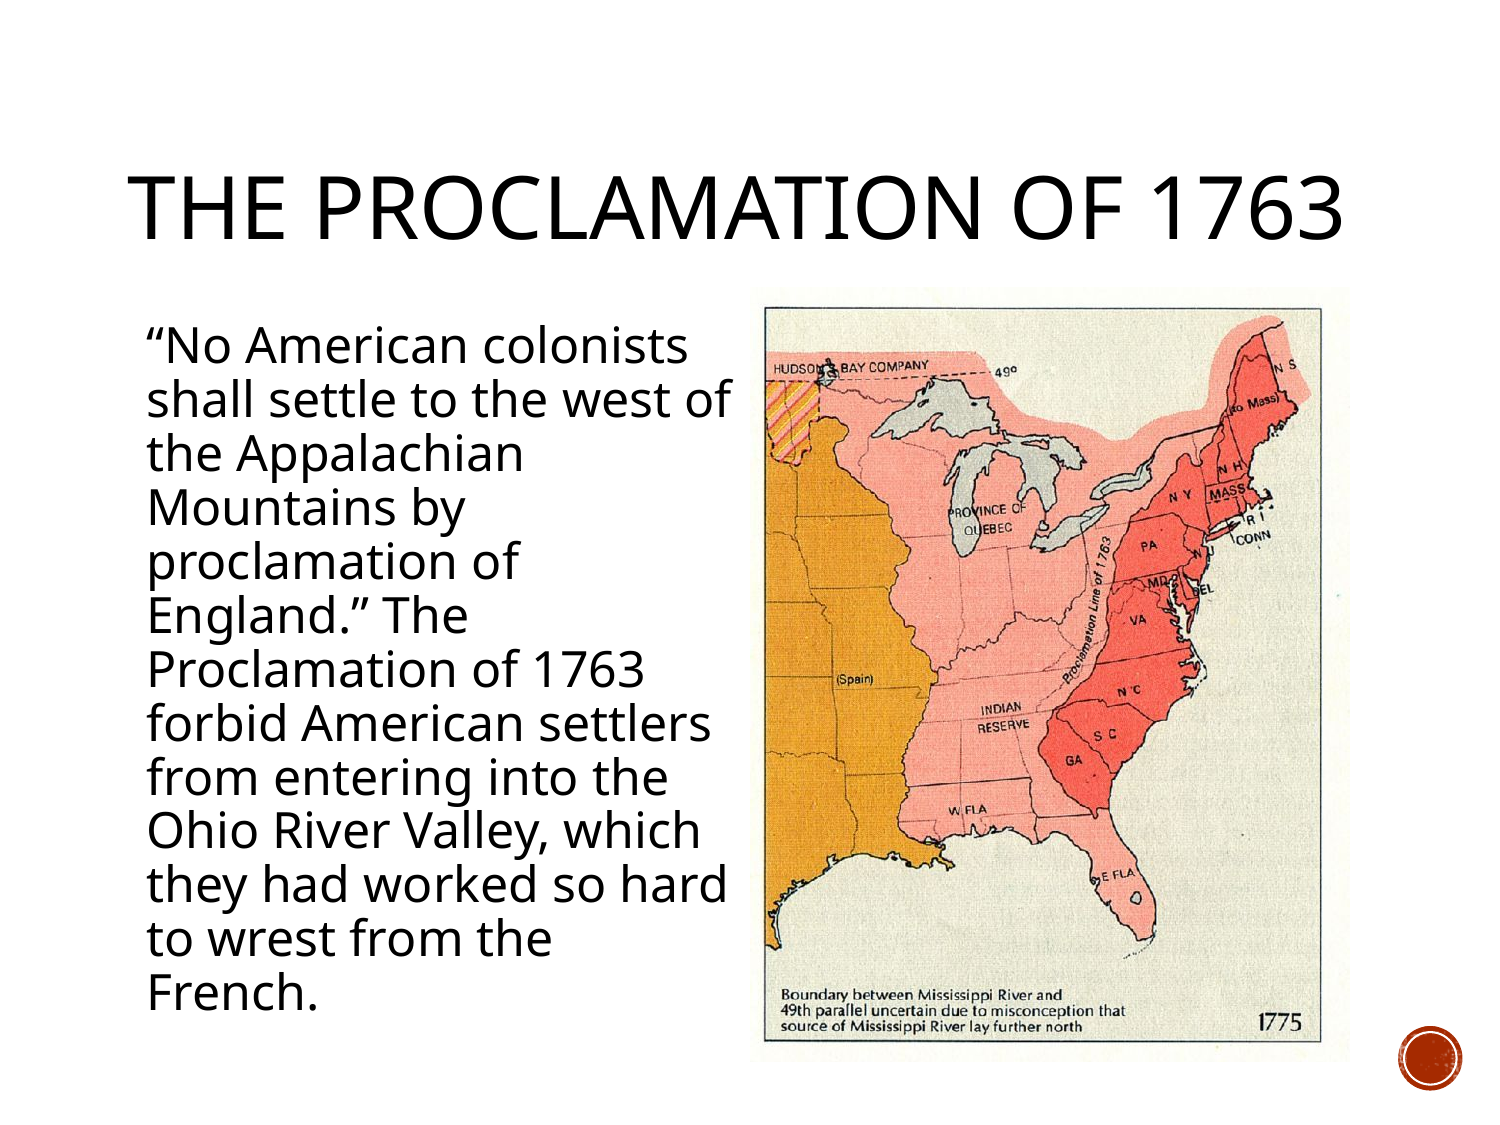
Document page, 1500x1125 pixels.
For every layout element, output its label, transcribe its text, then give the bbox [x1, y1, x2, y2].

list “No American colonists shall settle to the west of the Appalachian Mountains by proclamation of England.” The Proclamation of 1763 forbid American settlers from entering into the Ohio River Valley, which they had worked so hard to wrest from the French. [112, 312, 750, 1038]
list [753, 290, 1348, 1061]
title The proclamation of 1763 [112, 79, 1388, 344]
